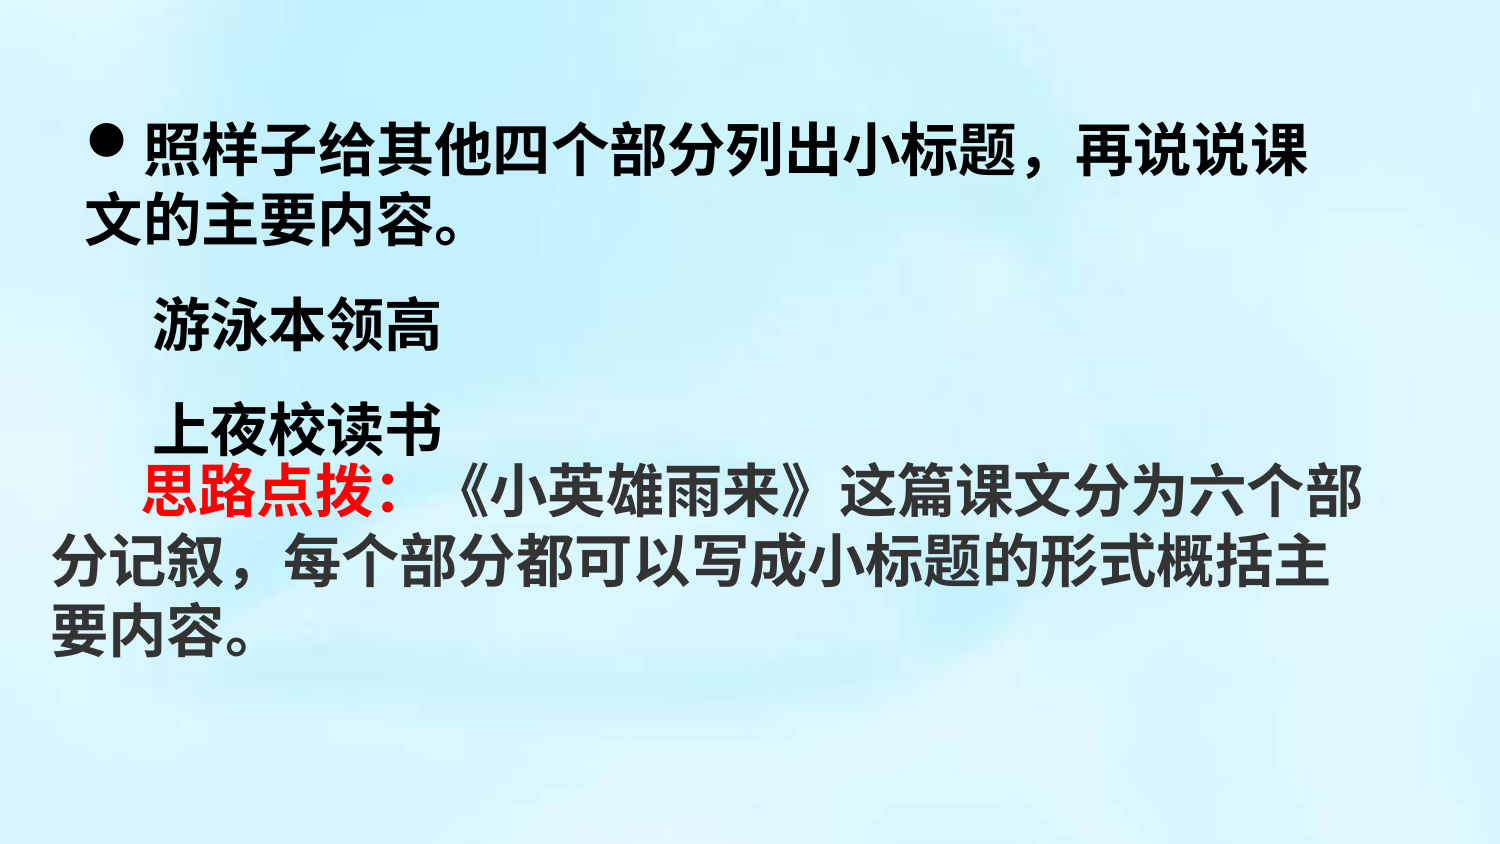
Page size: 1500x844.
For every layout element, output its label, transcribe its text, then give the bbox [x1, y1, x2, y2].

text_box 照样子给其他四个部分列出小标题，再说说课文的主要内容。 游泳本领高 上夜校读书 [70, 105, 1376, 446]
text_box 思路点拨：《小英雄雨来》这篇课文分为六个部分记叙，每个部分都可以写成小标题的形式概括主要内容。 [35, 446, 1395, 672]
picture [0, 0, 1500, 844]
